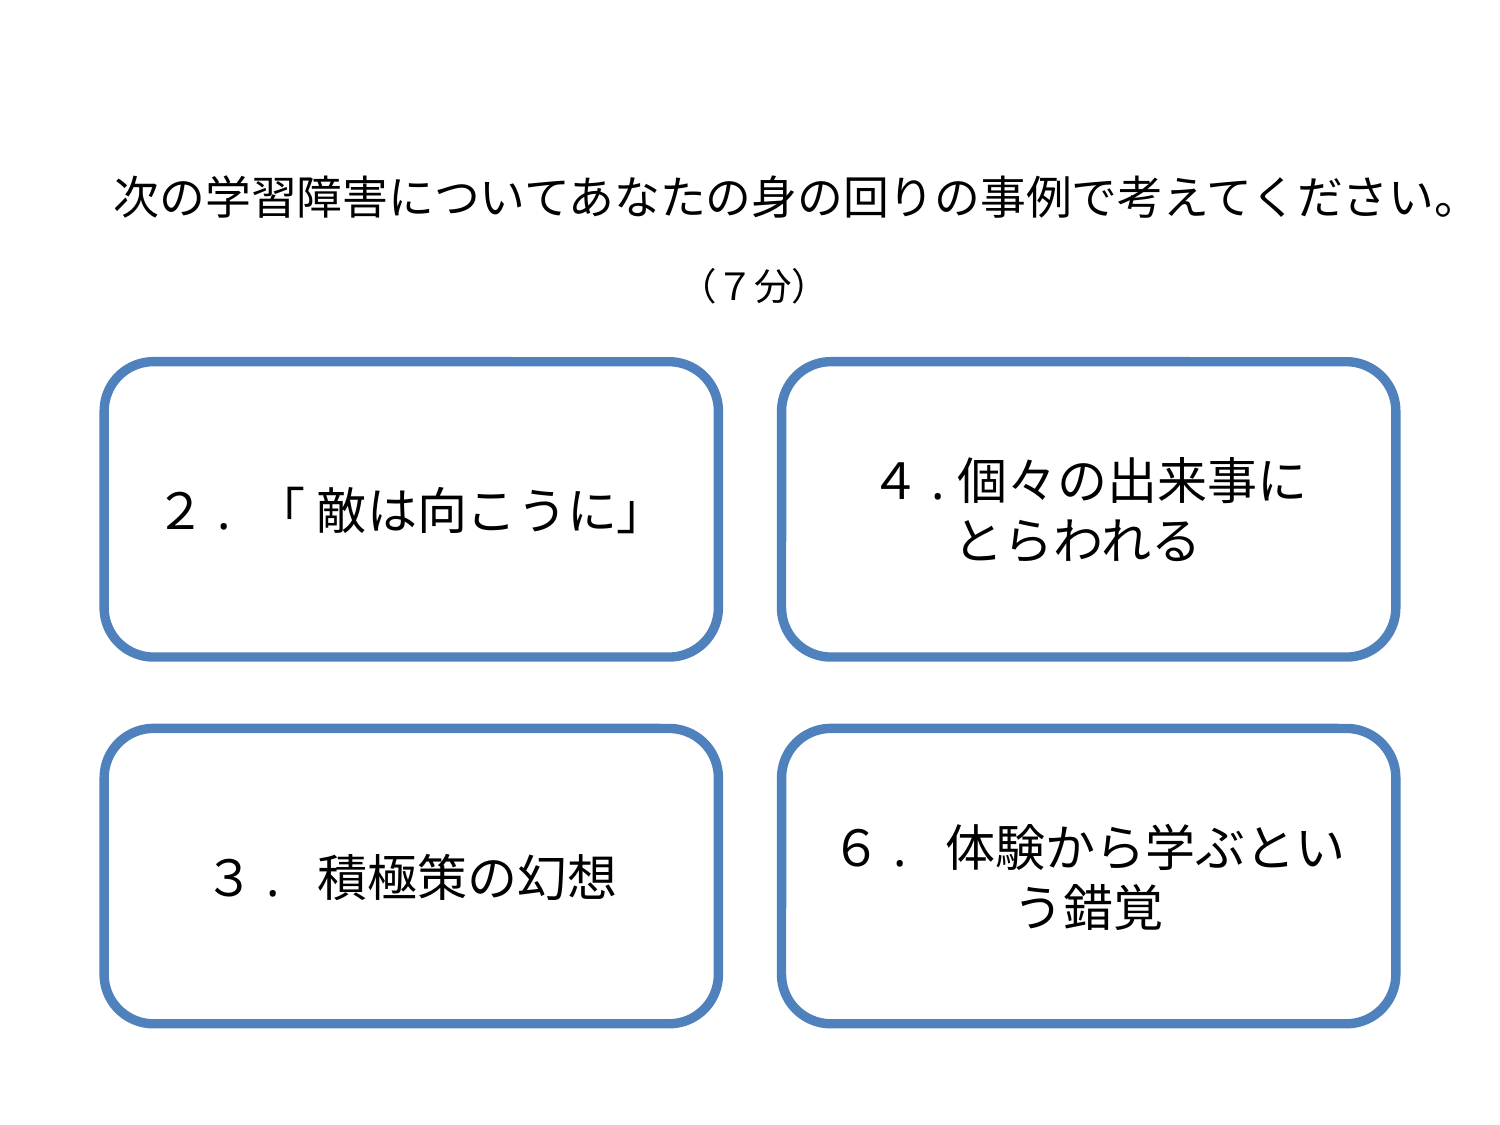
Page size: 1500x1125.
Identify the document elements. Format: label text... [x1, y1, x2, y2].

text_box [103, 361, 1397, 1024]
text_box 次の学習障害についてあなたの身の回りの事例で考えてください。 [99, 160, 1496, 231]
text_box （７分） [664, 255, 845, 315]
